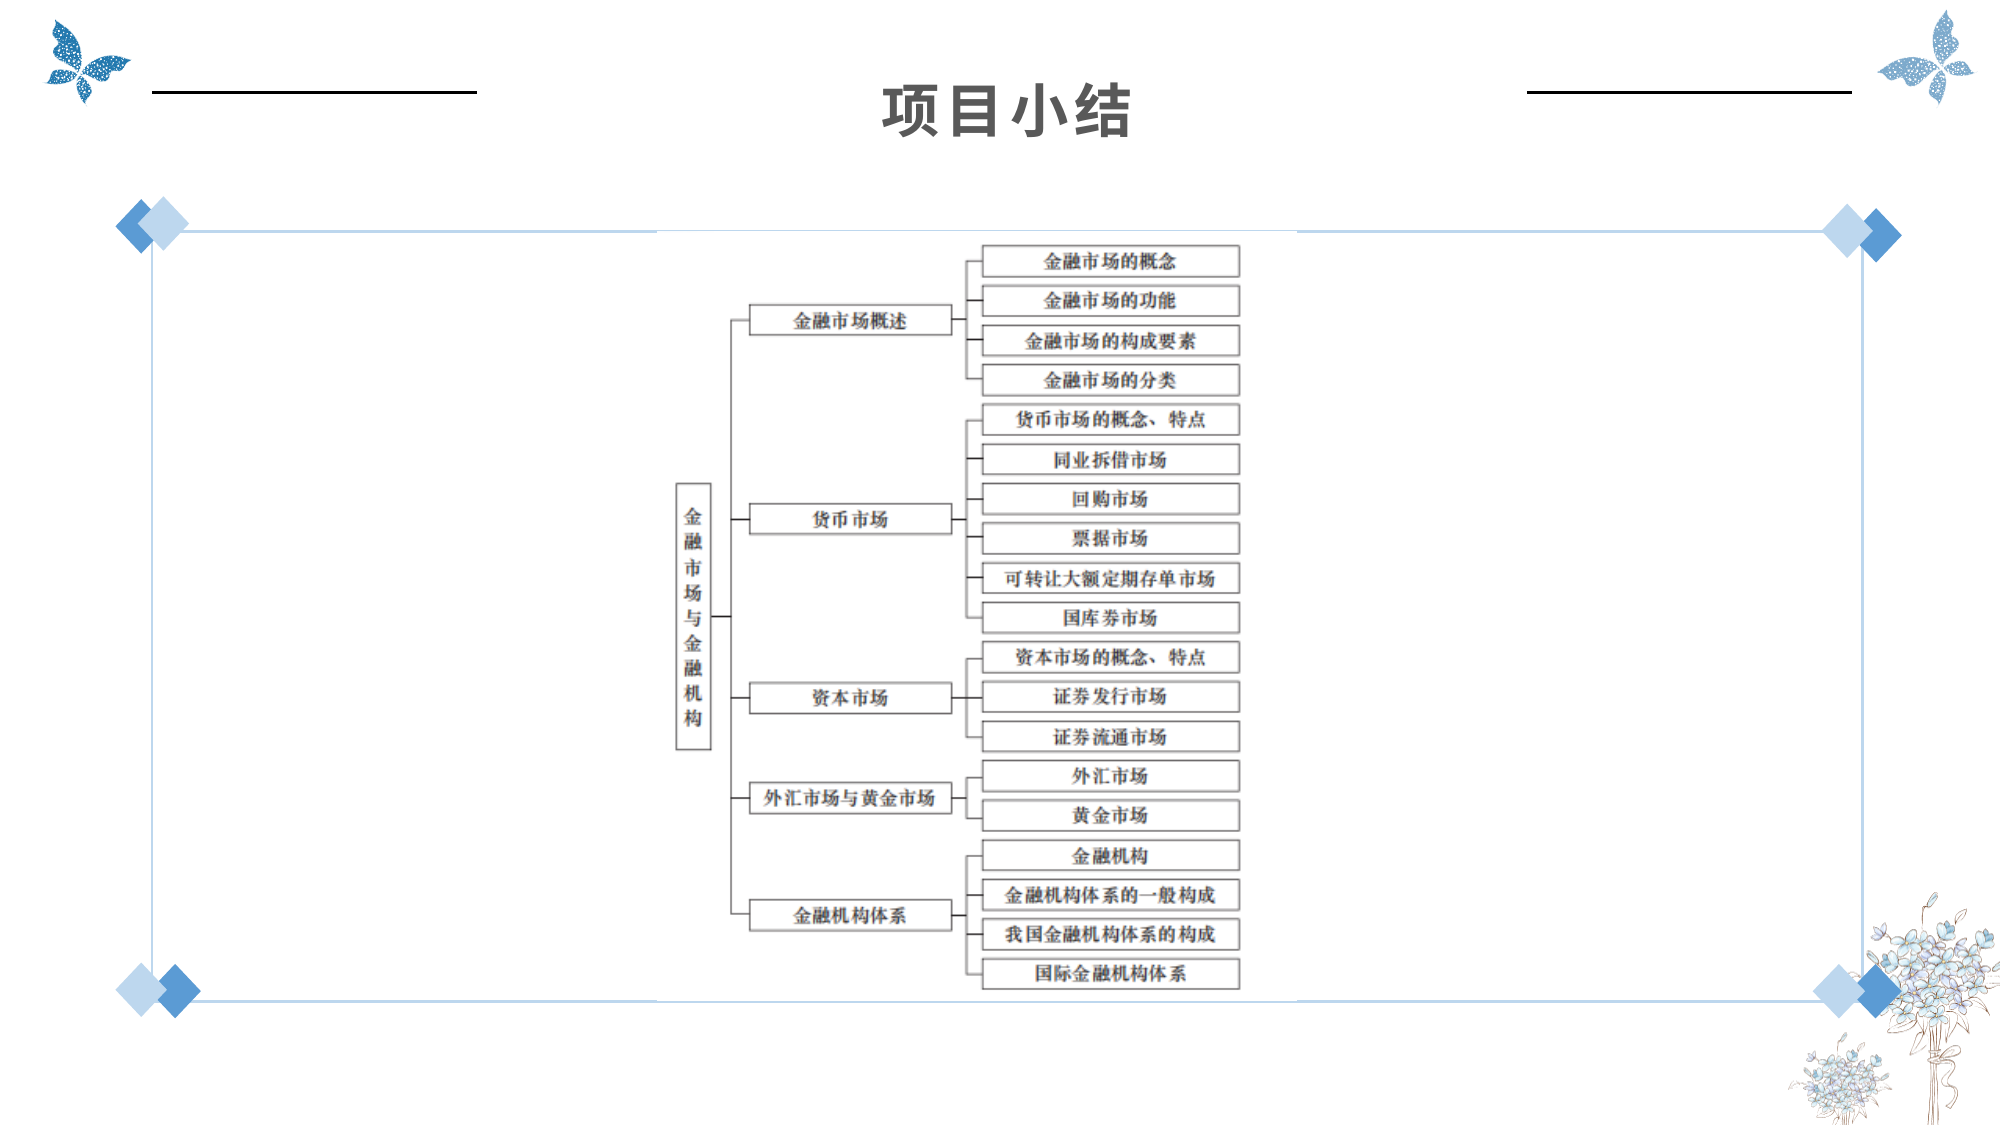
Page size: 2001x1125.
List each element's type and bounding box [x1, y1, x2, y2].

picture [1788, 892, 2000, 1125]
picture [657, 231, 1297, 1001]
text_box [151, 66, 1852, 153]
text_box [115, 196, 1902, 1019]
